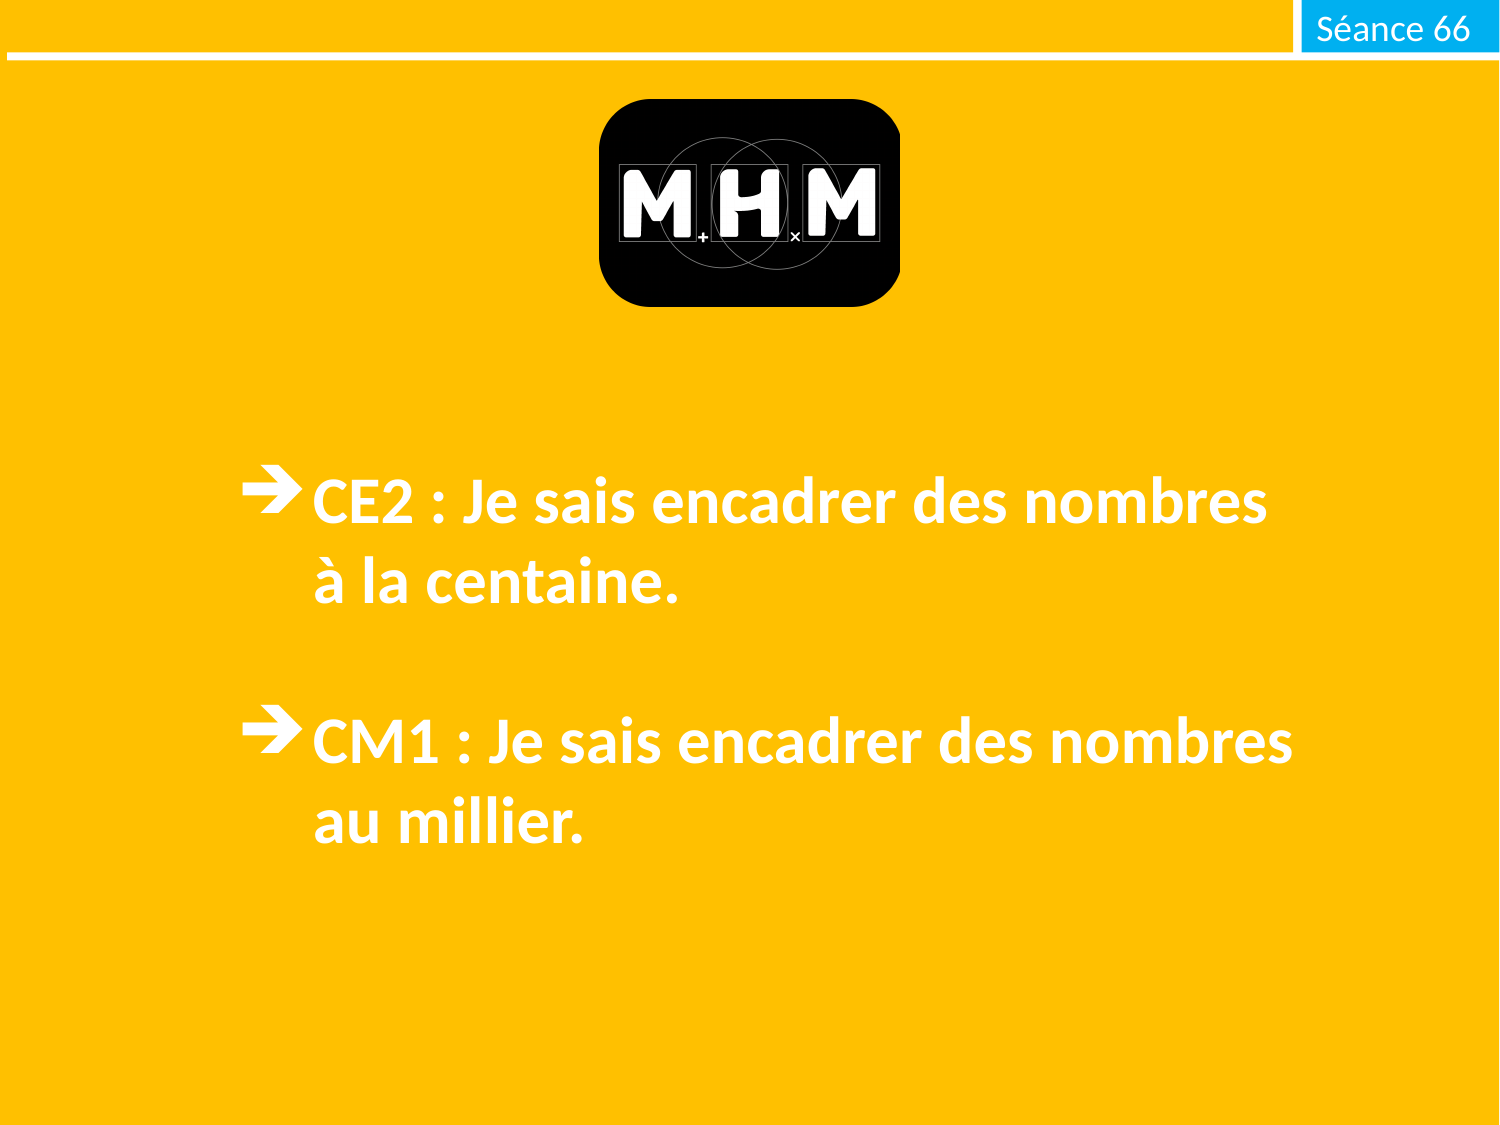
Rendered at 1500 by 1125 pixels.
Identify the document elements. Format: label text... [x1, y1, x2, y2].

picture [599, 99, 900, 307]
text_box CE2 : Je sais encadrer des nombres à la centaine. CM1 : Je sais encadrer des nombres au millier. [223, 369, 1317, 865]
text_box [0, 58, 1500, 1125]
